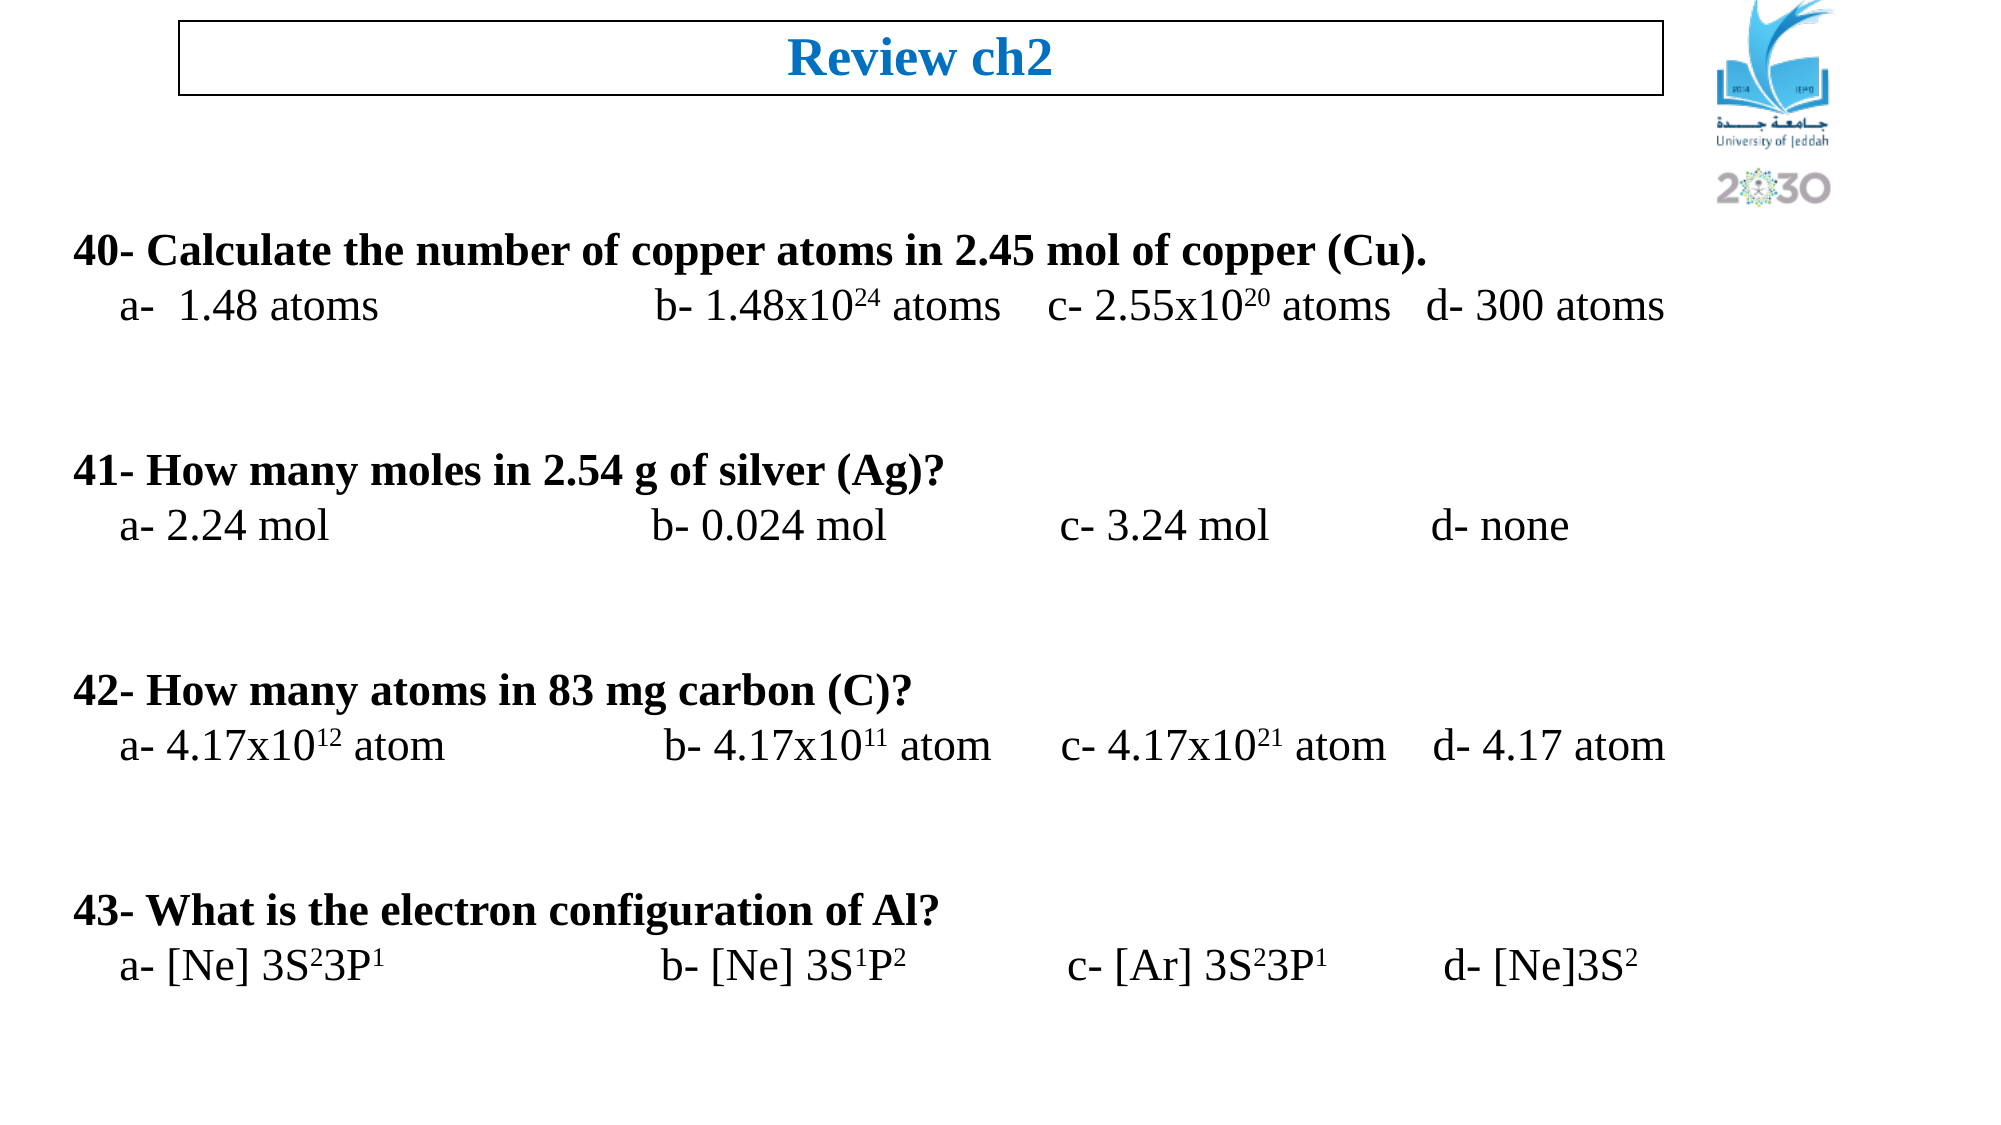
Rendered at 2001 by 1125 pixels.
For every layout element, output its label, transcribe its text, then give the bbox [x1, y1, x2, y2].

picture [1697, 0, 1851, 213]
text_box 40- Calculate the number of copper atoms in 2.45 mol of copper (Cu). a- 1.48 atoms b- 1.48x1024 atoms c- 2.55x1020 atoms d- 300 atoms 41- How many moles in 2.54 g of silver (Ag)? a- 2.24 mol b- 0.024 mol c- 3.24 mol d- none 42- How many atoms in 83 mg carbon (C)? a- 4.17x1012 atom b- 4.17x1011 atom c- 4.17x1021 atom d- 4.17 atom 43- What is the electron configuration of Al? a- [Ne] 3S23P1 b- [Ne] 3S1P2 c- [Ar] 3S23P1 d- [Ne]3S2 [58, 212, 1913, 997]
text_box Review ch2 [178, 20, 1664, 96]
